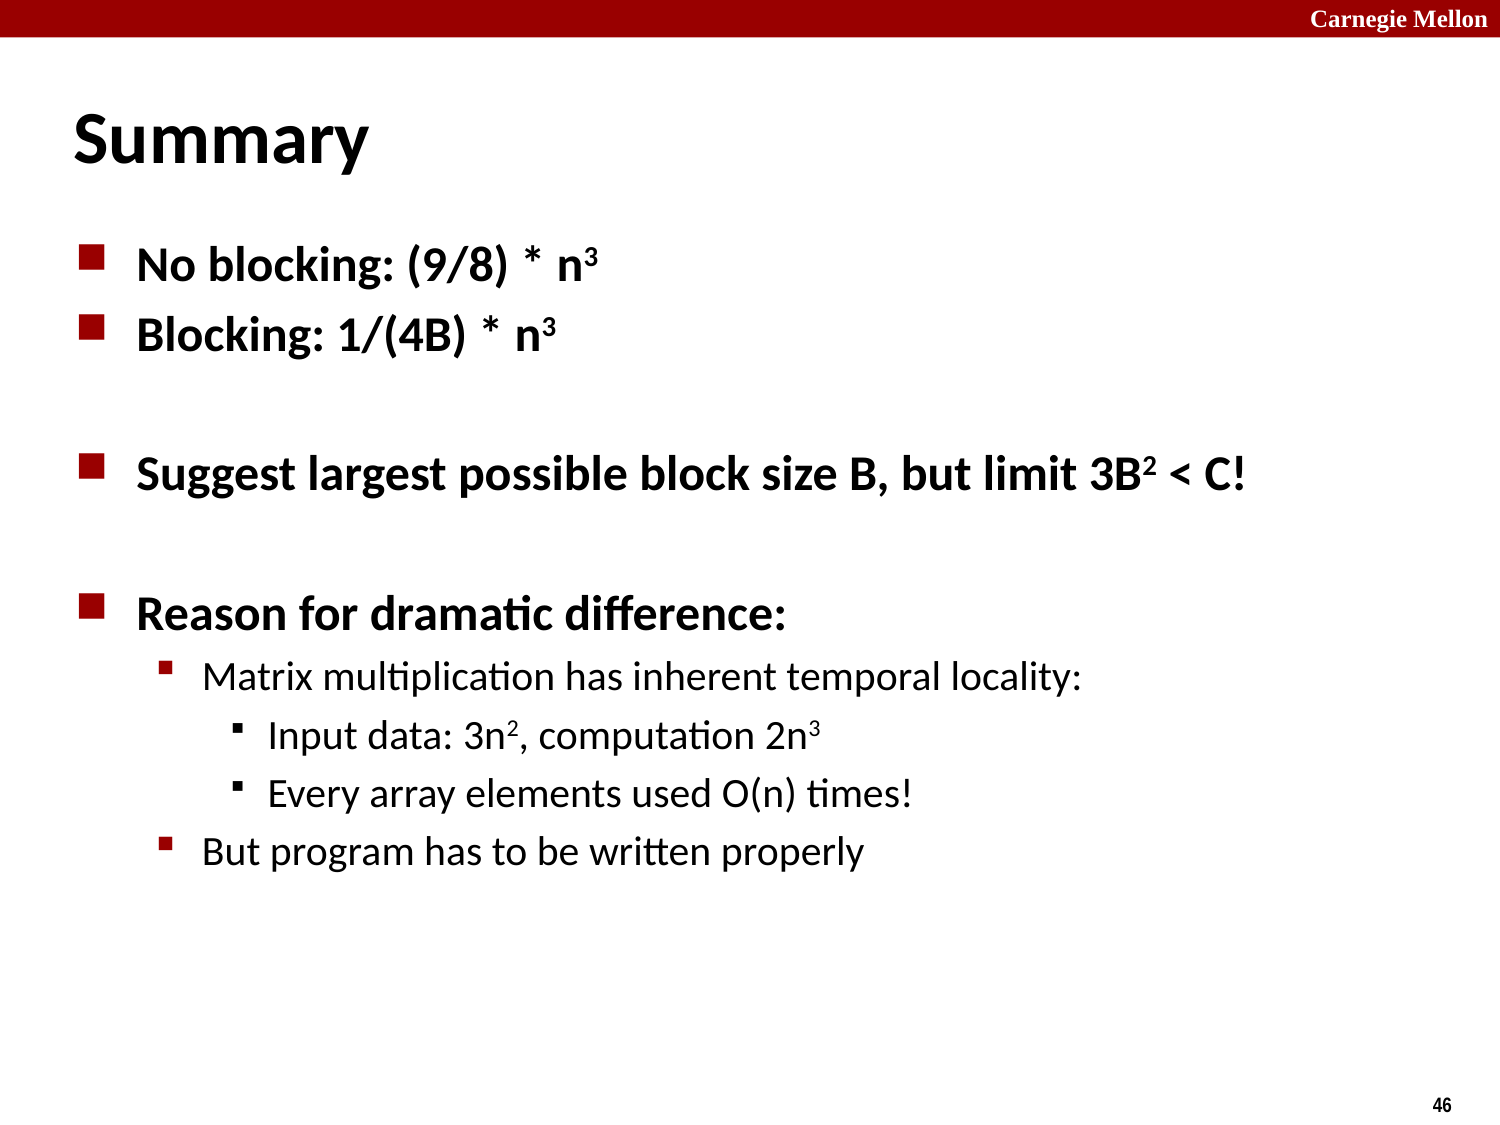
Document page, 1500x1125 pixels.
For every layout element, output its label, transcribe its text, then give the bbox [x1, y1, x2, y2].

list No blocking: (9/8) * n3 Blocking: 1/(4B) * n3 Suggest largest possible block size B, but limit 3B2 < C! Reason for dramatic difference: Matrix multiplication has inherent temporal locality: Input data: 3n2, computation 2n3 Every array elements used O(n) times! But program has to be written properly [64, 223, 1361, 1040]
title Summary [58, 71, 1305, 197]
